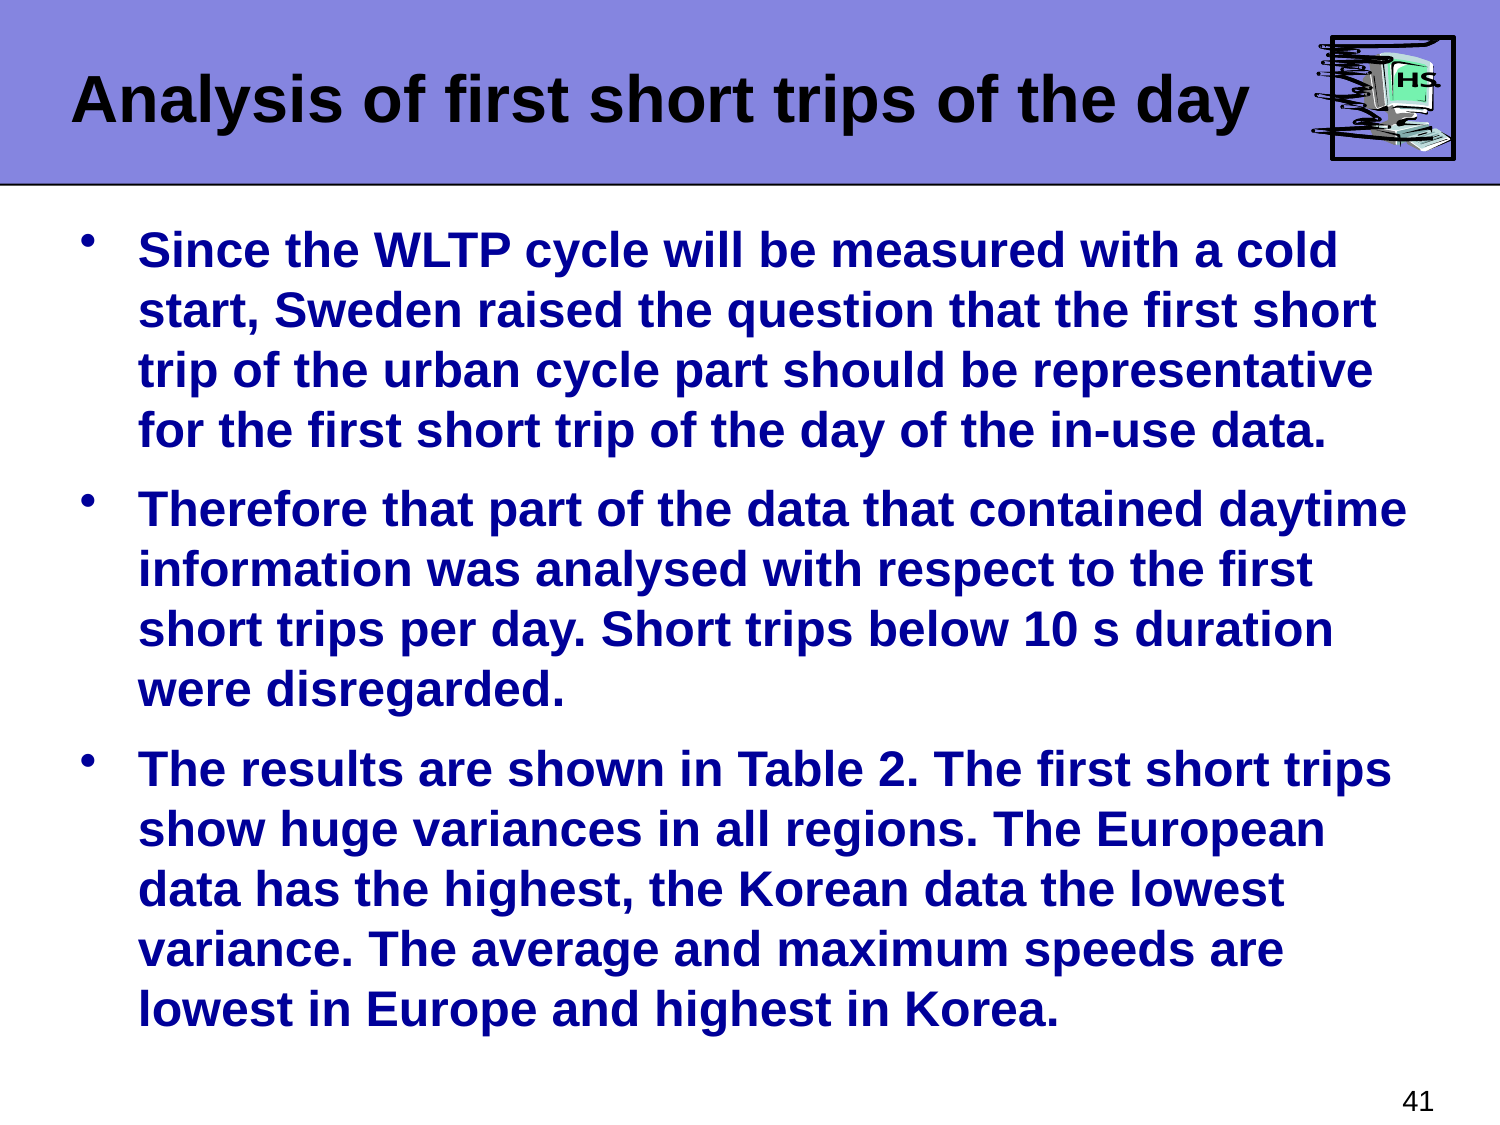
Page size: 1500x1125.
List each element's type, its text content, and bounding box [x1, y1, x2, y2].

text_box 41 [1387, 1074, 1450, 1125]
text_box Since the WLTP cycle will be measured with a cold start, Sweden raised the question that the first short trip of the urban cycle part should be representative for the first short trip of the day of the in-use data. Therefore that part of the data that contained daytime information was analysed with respect to the first short trips per day. Short trips below 10 s duration were disregarded. The results are shown in Table 2. The first short trips show huge variances in all regions. The European data has the highest, the Korean data the lowest variance. The average and maximum speeds are lowest in Europe and highest in Korea. [64, 209, 1436, 1061]
title Analysis of first short trips of the day [29, 33, 1294, 159]
